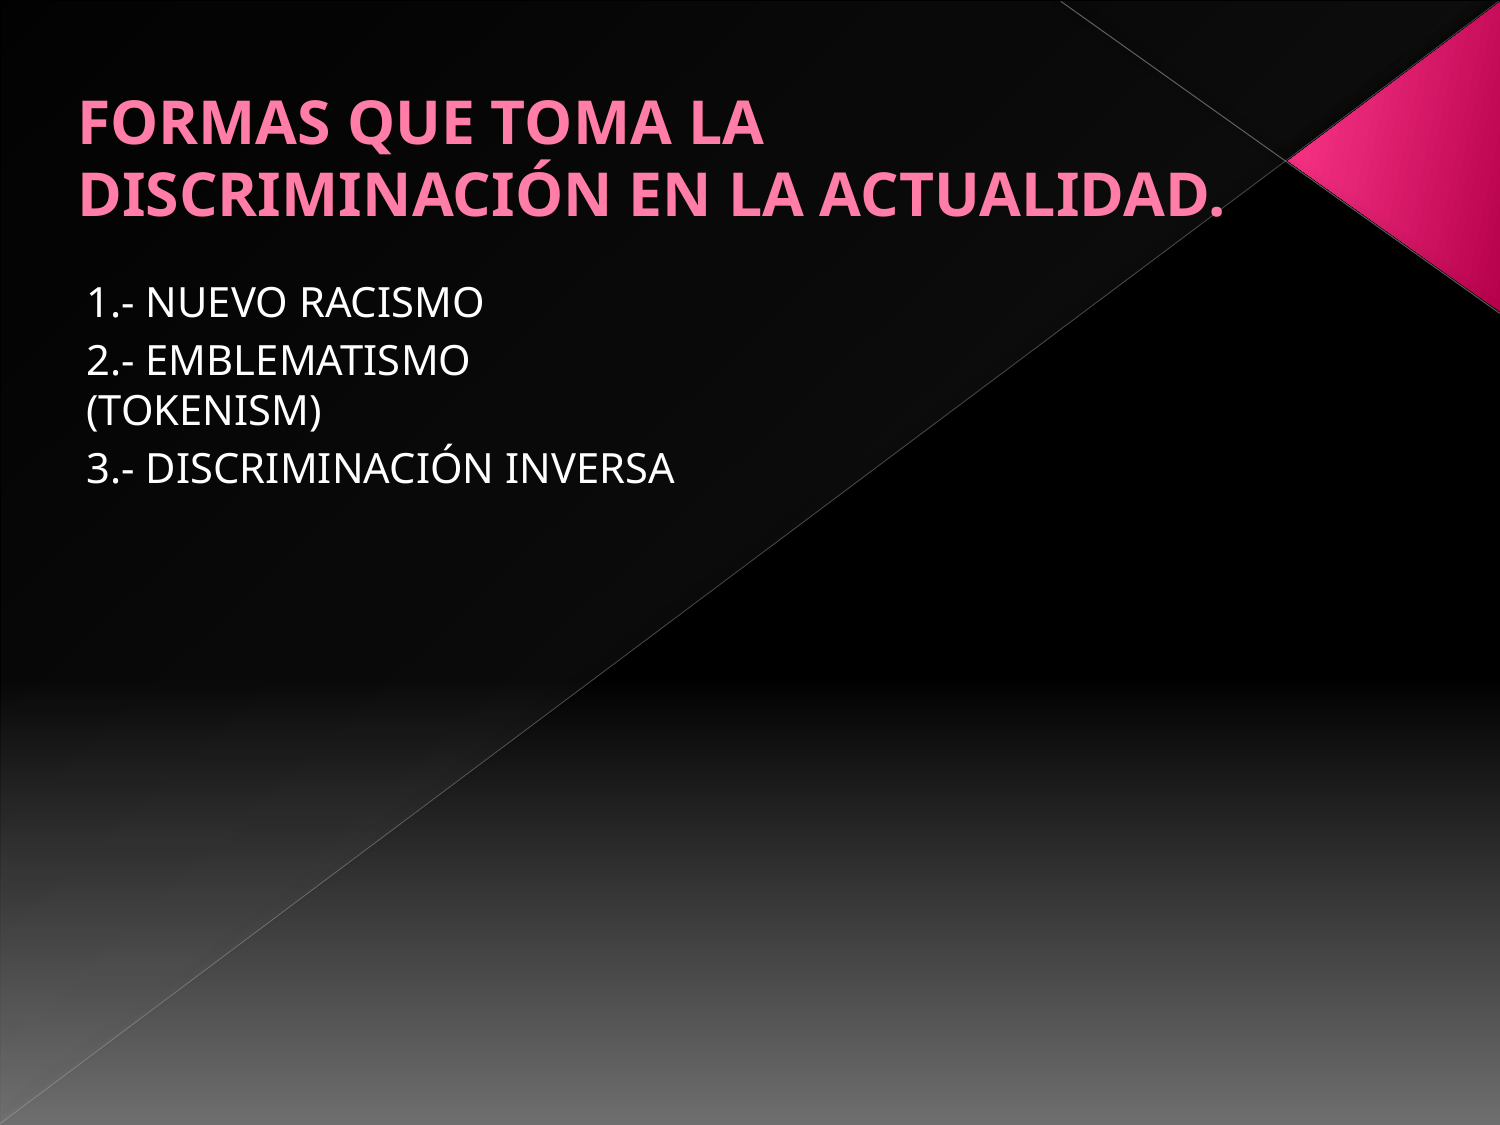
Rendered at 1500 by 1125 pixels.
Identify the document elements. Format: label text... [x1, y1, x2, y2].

title FORMAS QUE TOMA LA DISCRIMINACIÓN EN LA ACTUALIDAD. [62, 44, 1250, 268]
list 1.- NUEVO RACISMO 2.- EMBLEMATISMO (TOKENISM) 3.- DISCRIMINACIÓN INVERSA [62, 267, 700, 643]
